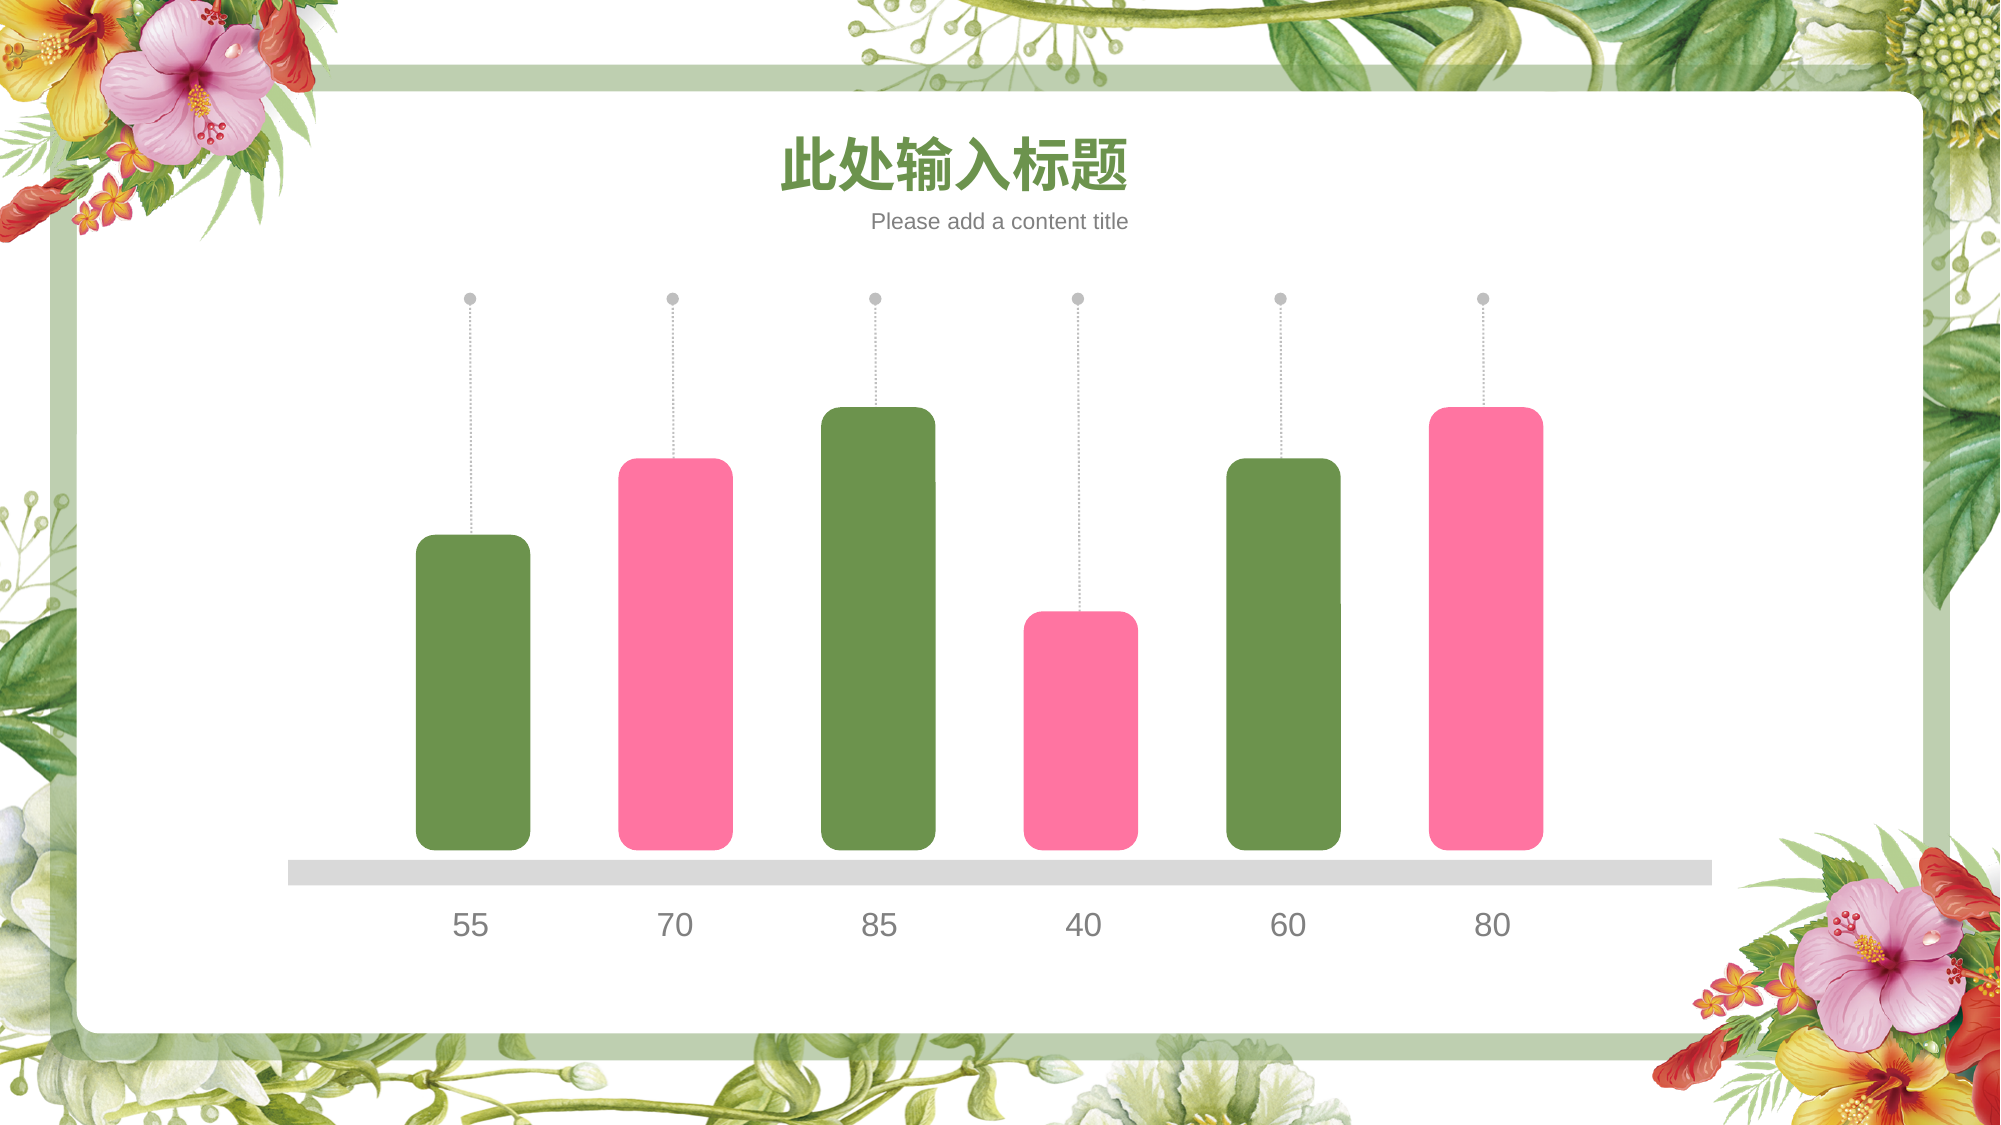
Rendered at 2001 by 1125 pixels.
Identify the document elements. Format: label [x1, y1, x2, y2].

picture [1627, 806, 2000, 1125]
picture [797, 0, 2000, 640]
text_box [287, 298, 1712, 960]
picture [0, 0, 346, 254]
text_box [49, 64, 1950, 1061]
picture [0, 361, 1413, 1125]
text_box [764, 120, 1236, 270]
